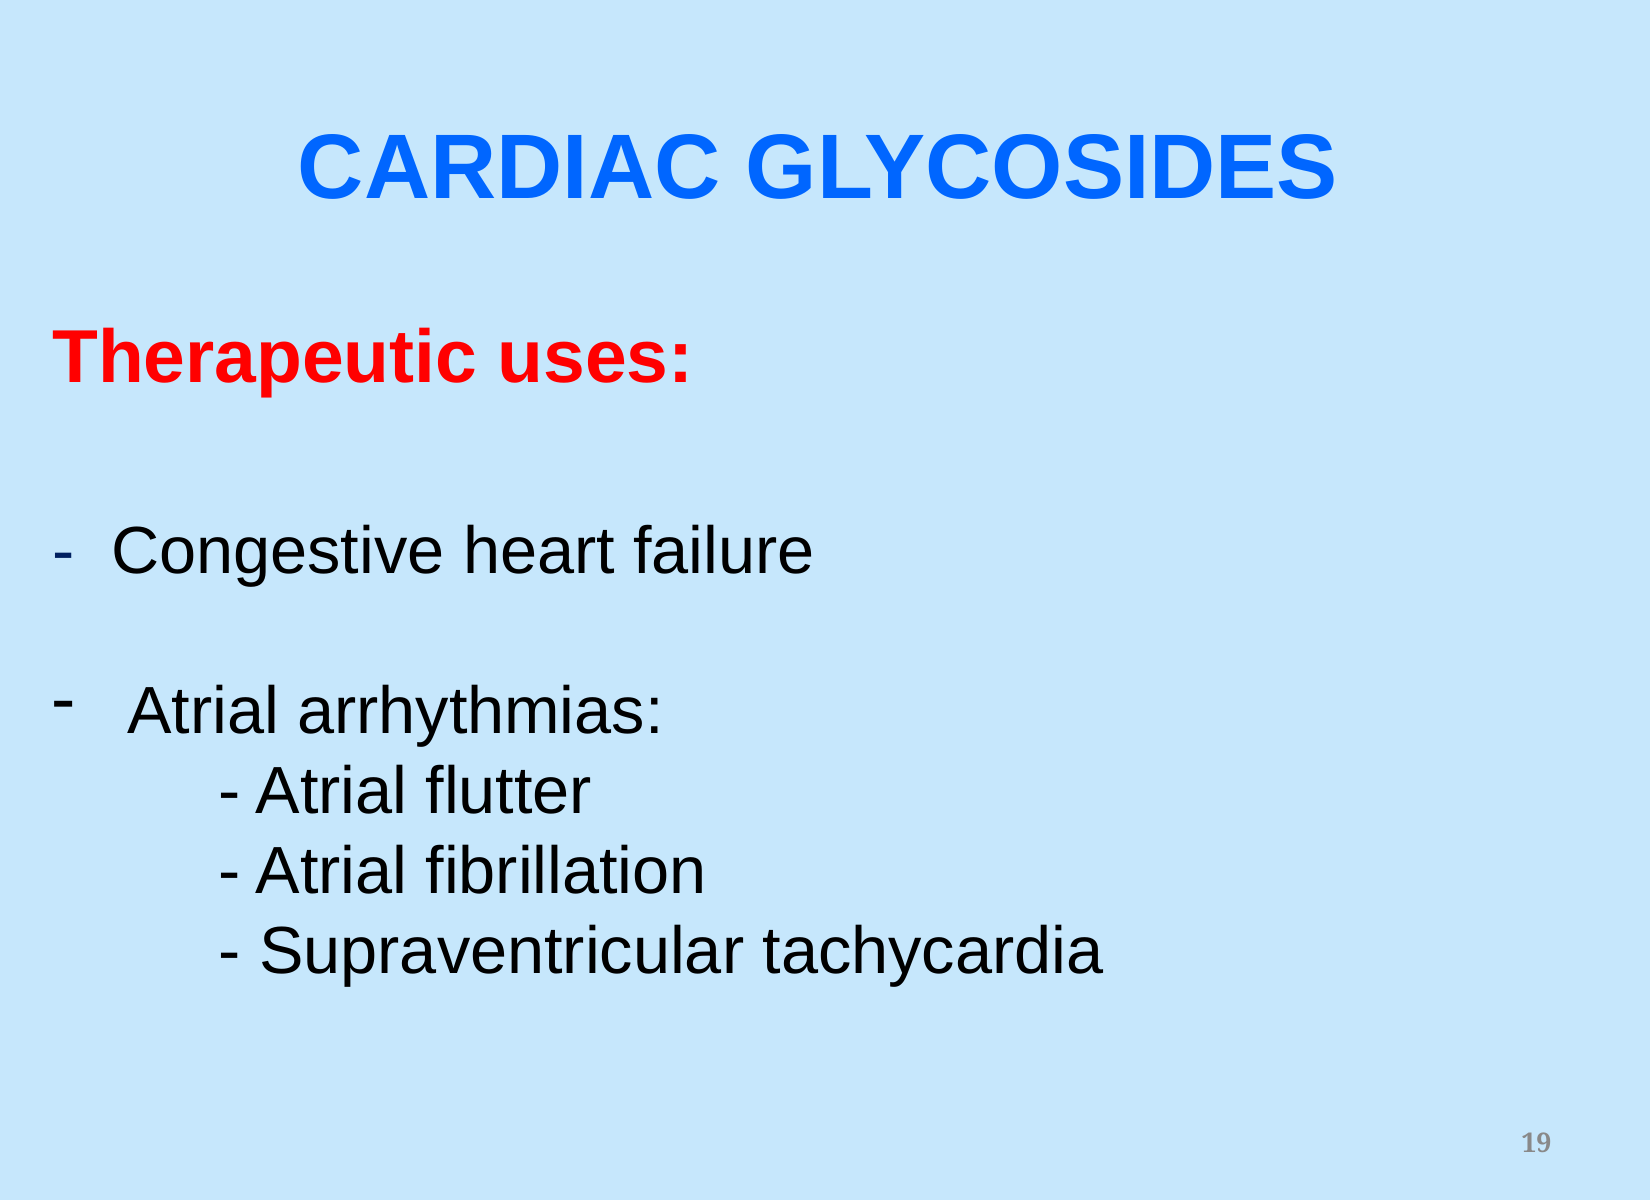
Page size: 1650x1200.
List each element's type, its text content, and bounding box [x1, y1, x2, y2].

text_box CARDIAC GLYCOSIDES Therapeutic uses: - Congestive heart failure Atrial arrhythmias: - Atrial flutter - Atrial fibrillation - Supraventricular tachycardia [37, 99, 1600, 1200]
